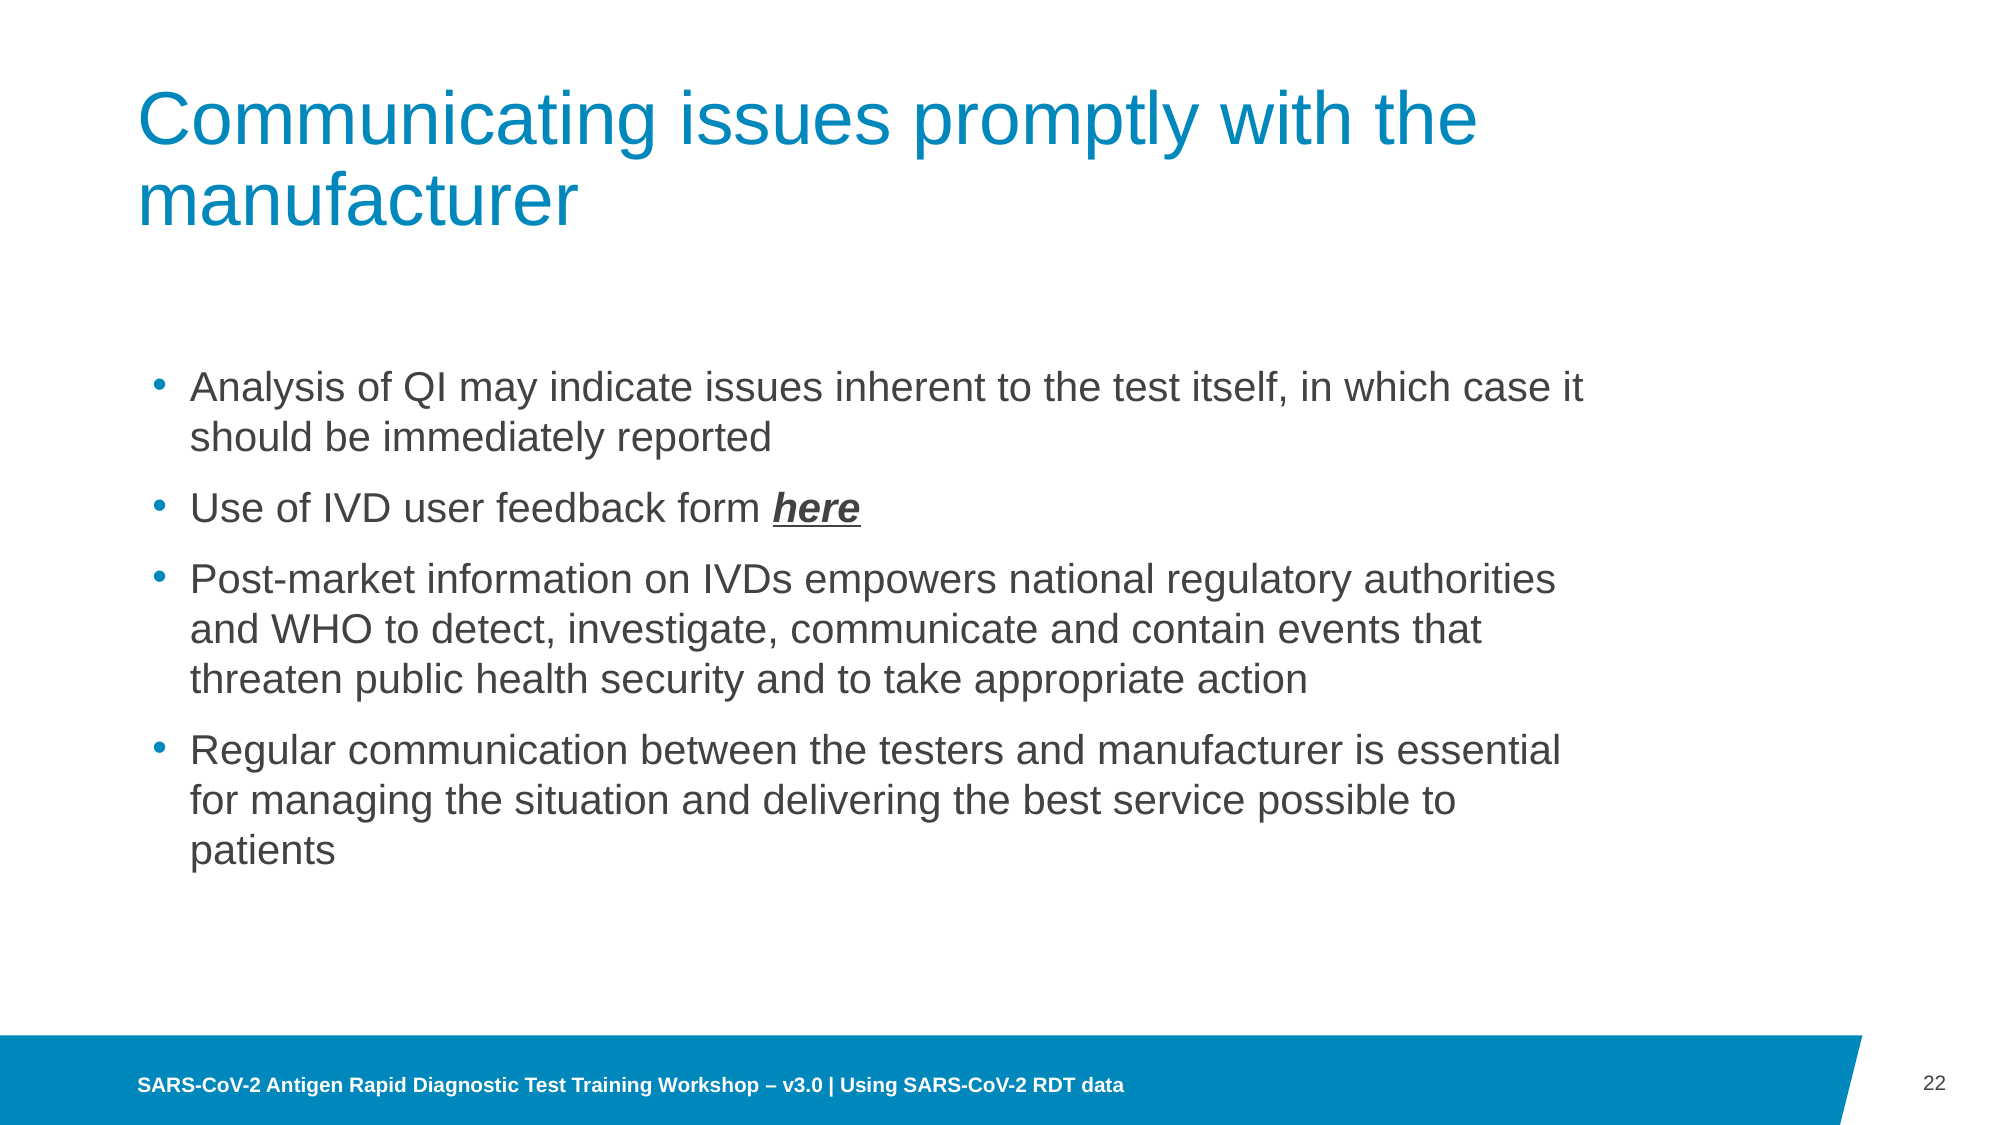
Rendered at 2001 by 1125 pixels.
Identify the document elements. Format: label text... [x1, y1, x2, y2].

slide_number 22 [1862, 1035, 1947, 1125]
footer SARS-CoV-2 Antigen Rapid Diagnostic Test Training Workshop – v3.0 | Using SARS-CoV-2 RDT data [137, 1042, 1338, 1125]
title Communicating issues promptly with the manufacturer [137, 87, 1863, 243]
list Analysis of QI may indicate issues inherent to the test itself, in which case it should be immediately reported Use of IVD user feedback form here Post-market information on IVDs empowers national regulatory authorities and WHO to detect, investigate, communicate and contain events that threaten public health security and to take appropriate action Regular communication between the testers and manufacturer is essential for managing the situation and delivering the best service possible to patients [137, 281, 1621, 1014]
